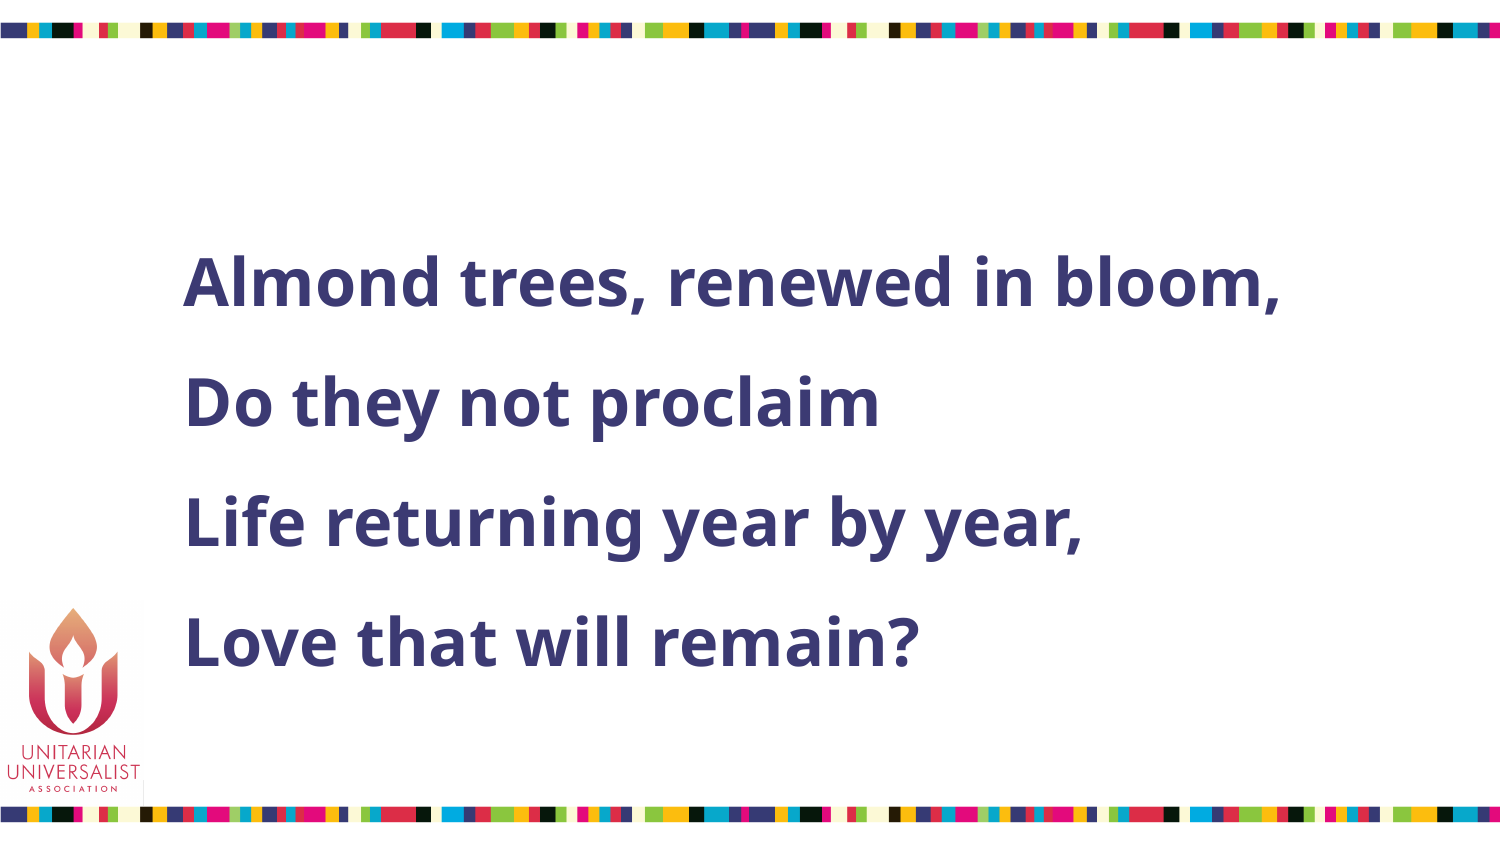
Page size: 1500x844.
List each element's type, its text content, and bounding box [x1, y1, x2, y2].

picture [0, 600, 1500, 824]
picture [0, 22, 1500, 40]
text_box Almond trees, renewed in bloom, Do they not proclaim Life returning year by year, Love that will remain? [168, 184, 1457, 695]
